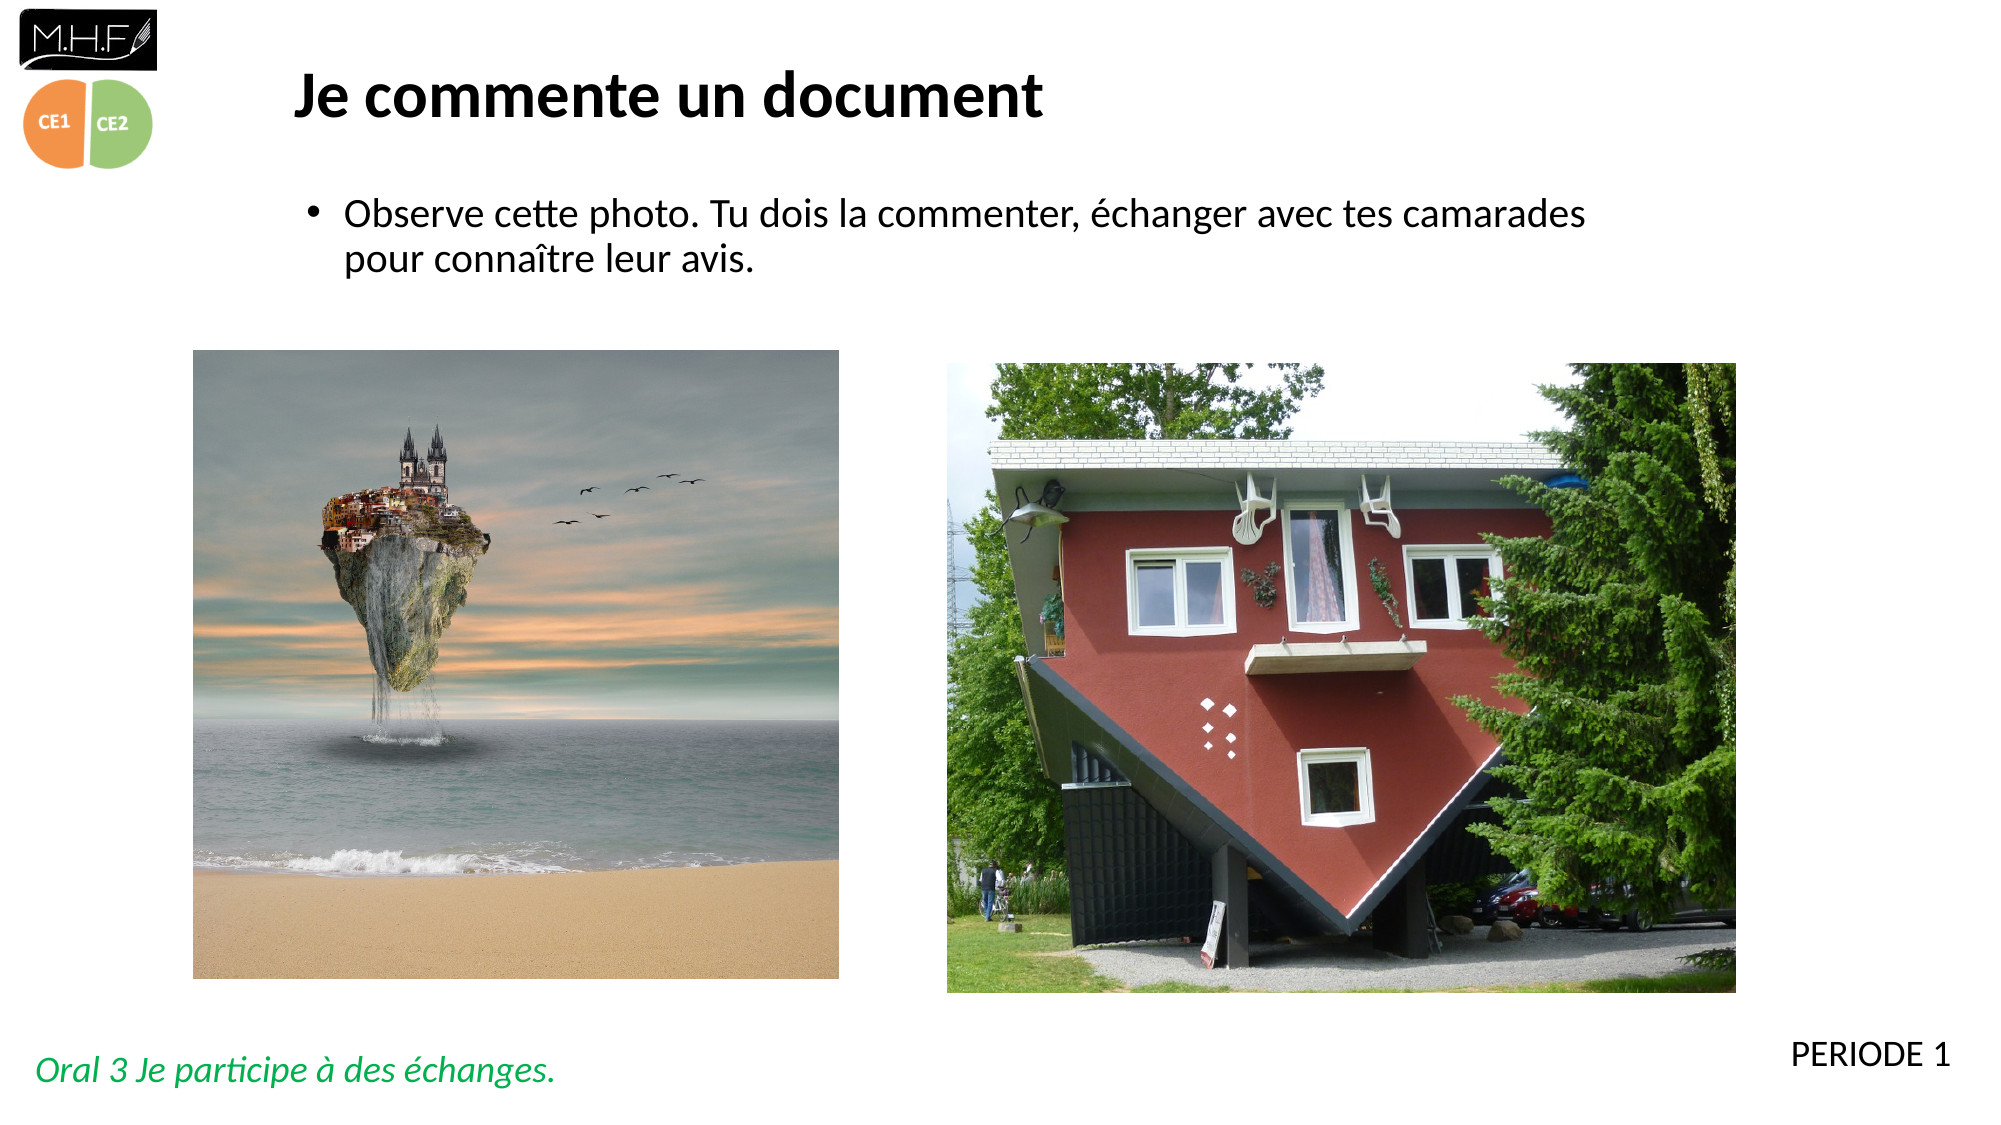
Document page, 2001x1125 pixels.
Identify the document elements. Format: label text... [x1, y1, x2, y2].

title Je commente un document [279, 42, 1615, 149]
picture [193, 350, 839, 979]
picture [947, 363, 1736, 993]
text_box PERIODE 1 [1362, 1021, 1967, 1082]
text_box Oral 3 Je participe à des échanges. [20, 1038, 1021, 1098]
picture [1, 7, 177, 207]
text_box Observe cette photo. Tu dois la commenter, échanger avec tes camarades pour connaître leur avis. [291, 184, 1628, 433]
